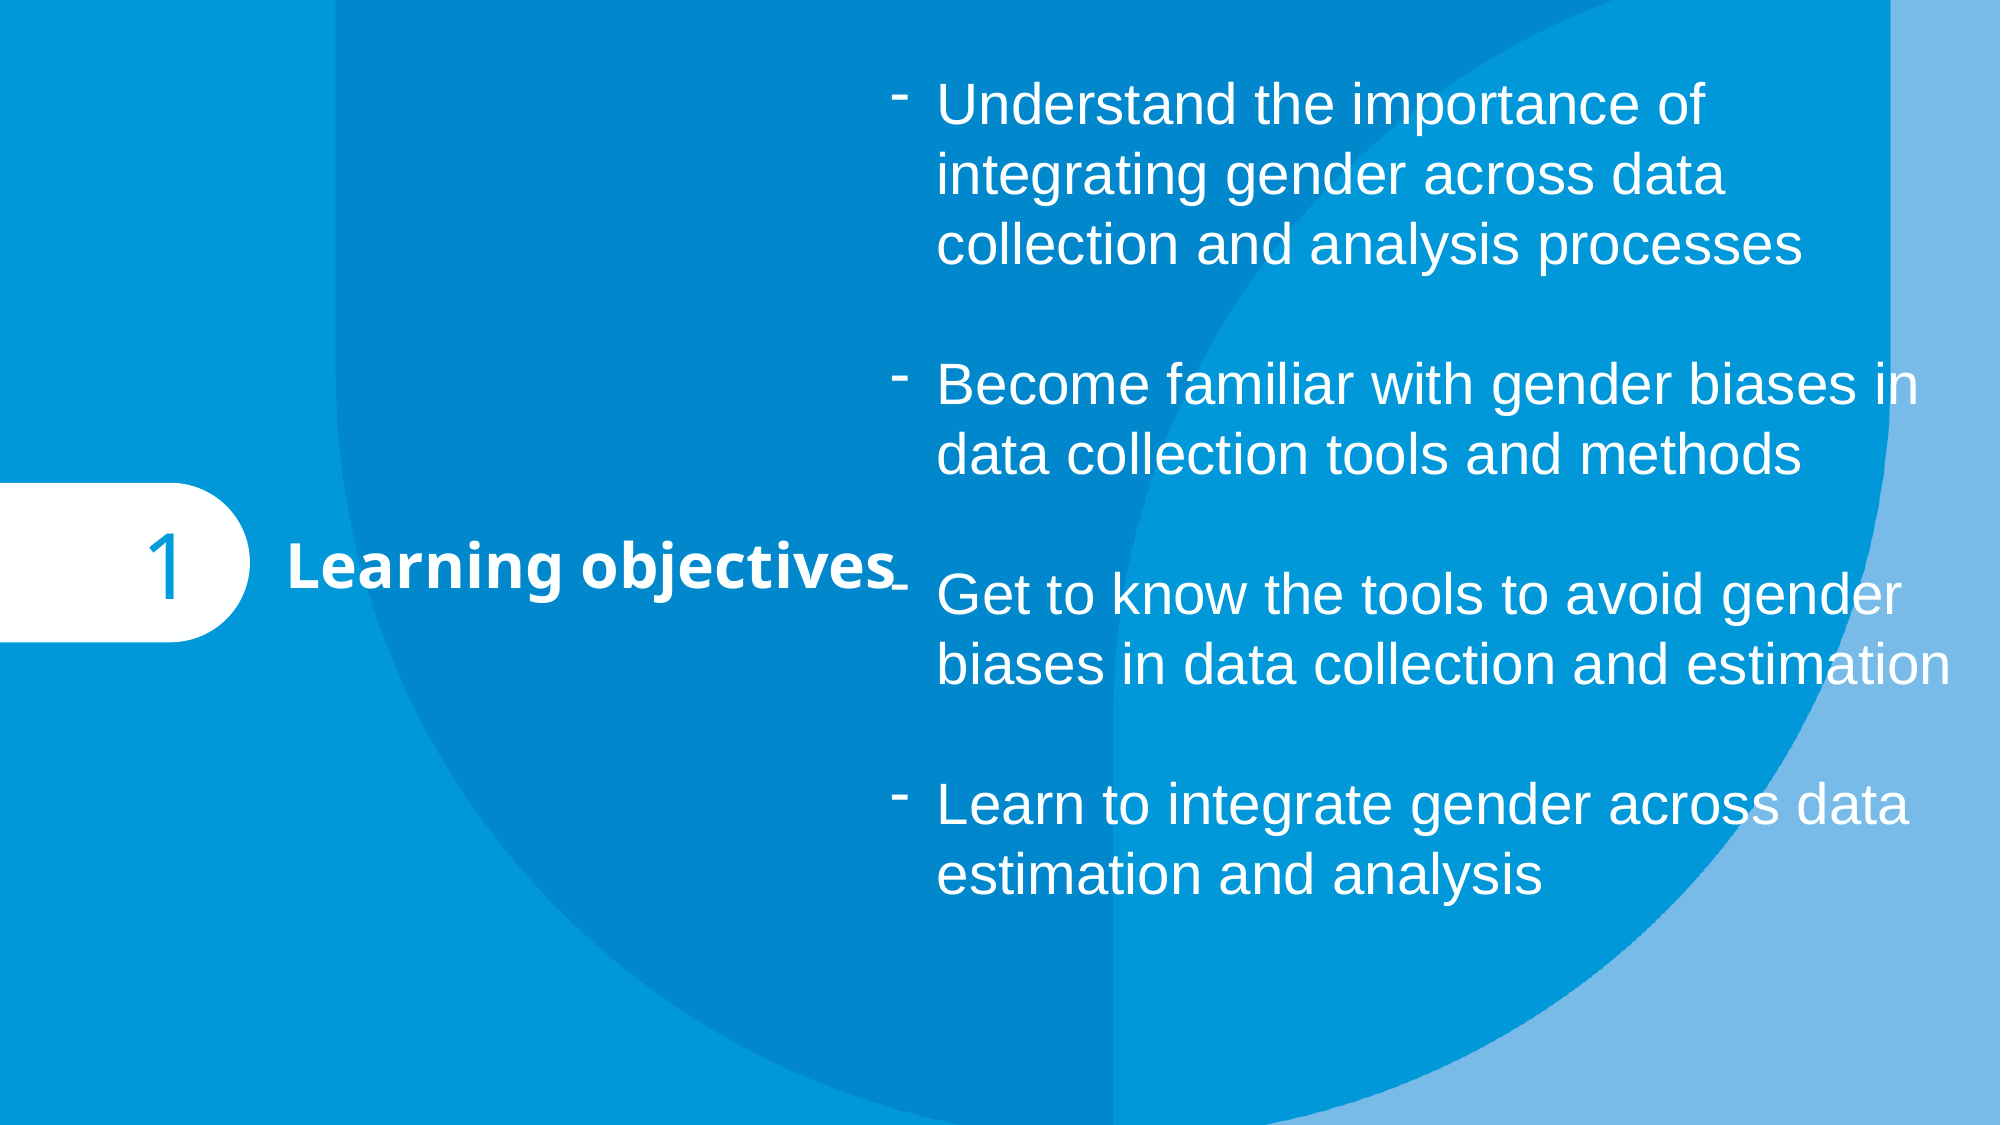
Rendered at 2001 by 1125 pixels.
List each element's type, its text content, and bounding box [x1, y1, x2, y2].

list Learning objectives [285, 525, 875, 602]
text_box Understand the importance of integrating gender across data collection and analysis processes Become familiar with gender biases in data collection tools and methods Get to know the tools to avoid gender biases in data collection and estimation Learn to integrate gender across data estimation and analysis [875, 58, 1974, 914]
list 1 [2, 506, 194, 619]
